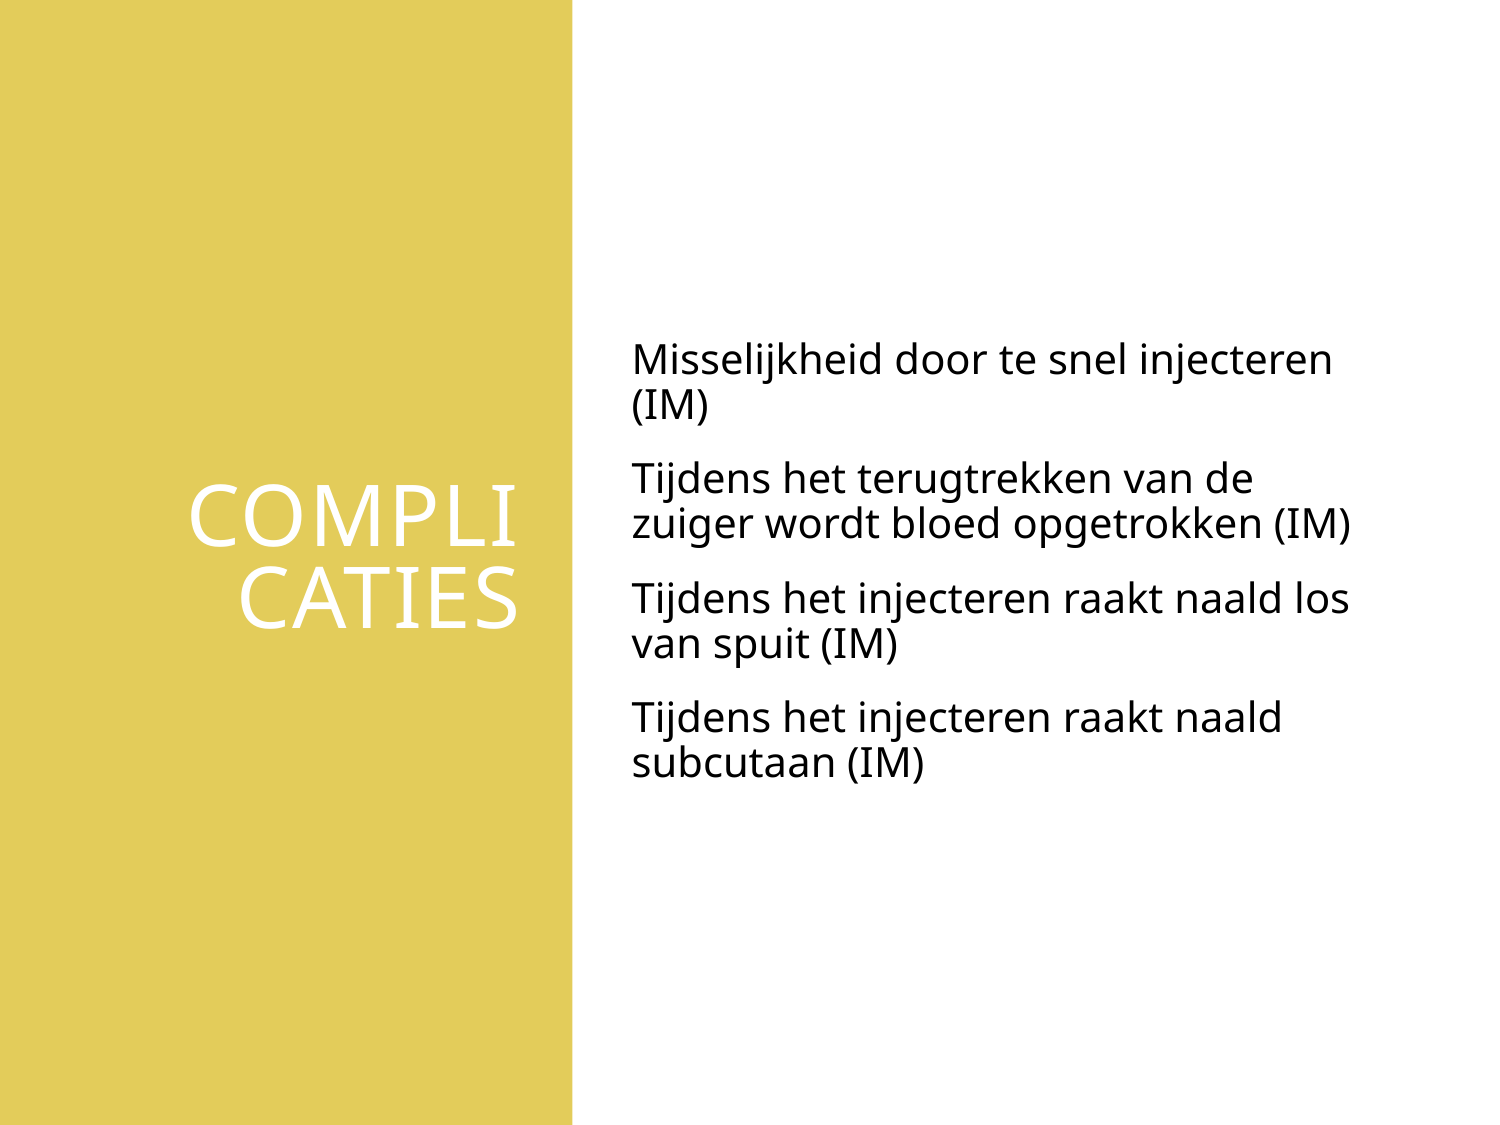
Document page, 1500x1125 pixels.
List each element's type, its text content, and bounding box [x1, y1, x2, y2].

text_box [0, 0, 574, 1125]
title Complicaties [118, 131, 536, 993]
list Misselijkheid door te snel injecteren (IM) Tijdens het terugtrekken van de zuiger wordt bloed opgetrokken (IM) Tijdens het injecteren raakt naald los van spuit (IM) Tijdens het injecteren raakt naald subcutaan (IM) [609, 131, 1385, 993]
text_box [574, 0, 1500, 1125]
